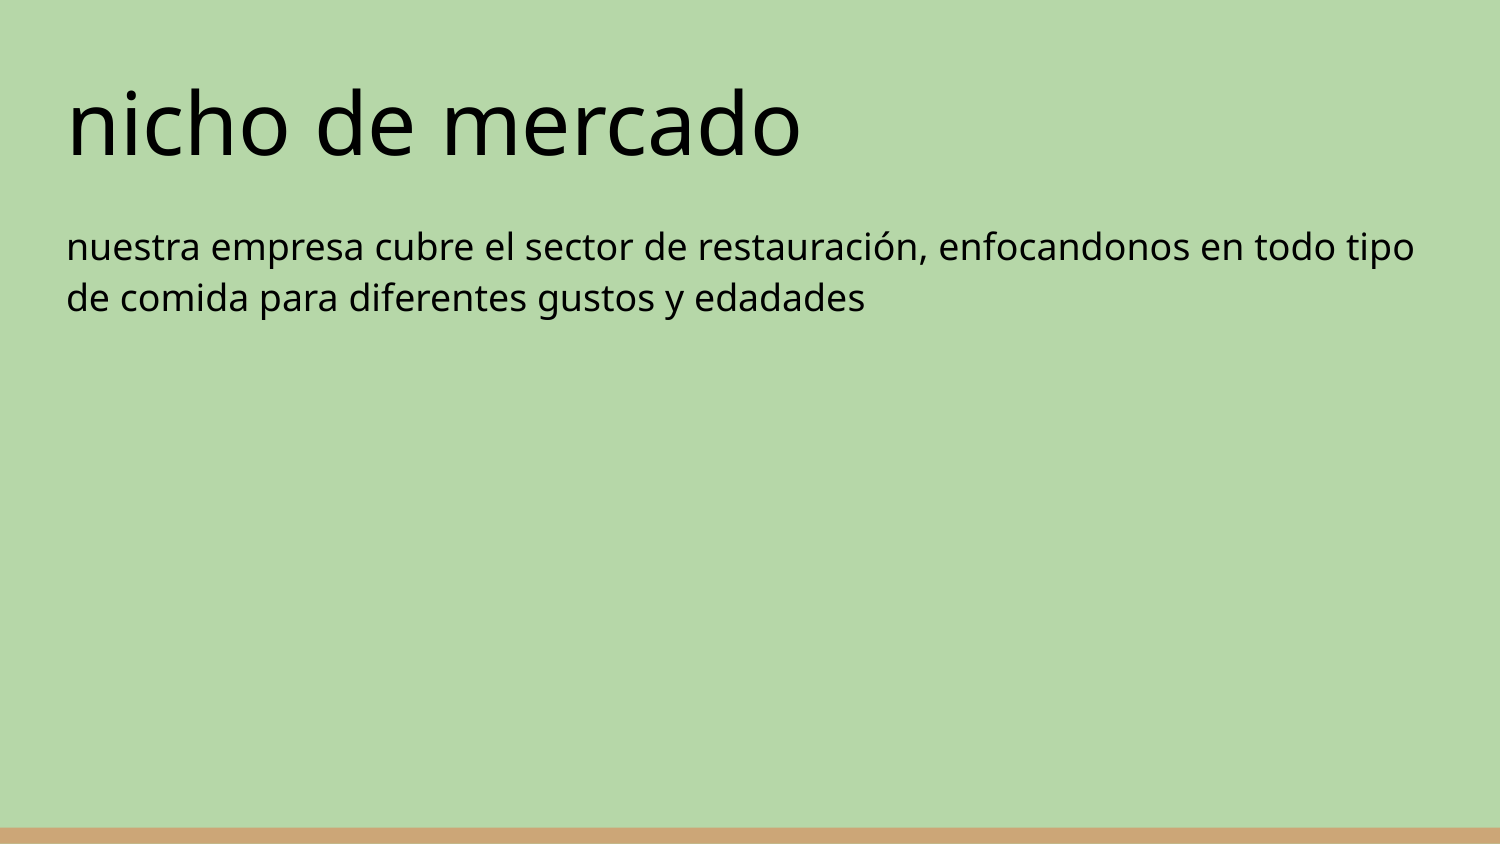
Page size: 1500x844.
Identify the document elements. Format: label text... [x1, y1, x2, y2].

list nuestra empresa cubre el sector de restauración, enfocandonos en todo tipo de comida para diferentes gustos y edadades [51, 200, 1449, 752]
title nicho de mercado [51, 51, 1449, 189]
